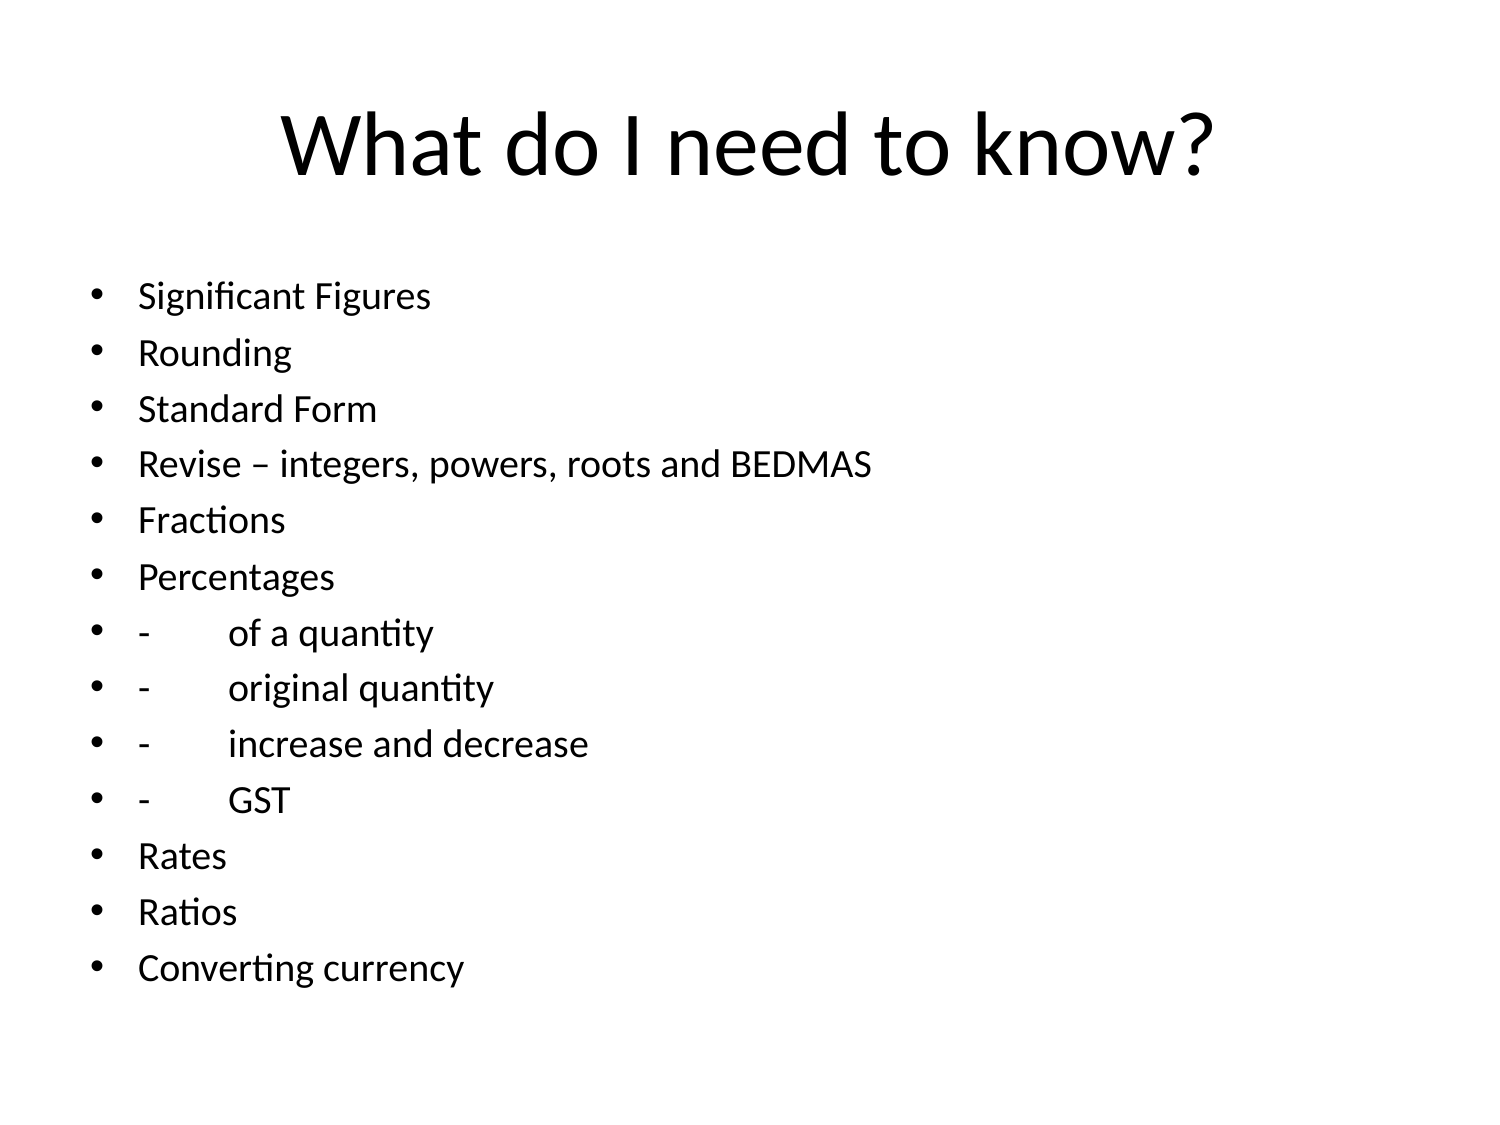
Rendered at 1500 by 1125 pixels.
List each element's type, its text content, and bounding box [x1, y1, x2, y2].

title What do I need to know? [75, 45, 1425, 233]
list Significant Figures Rounding Standard Form Revise – integers, powers, roots and BEDMAS Fractions Percentages - of a quantity - original quantity - increase and decrease - GST Rates Ratios Converting currency [75, 262, 1425, 1005]
